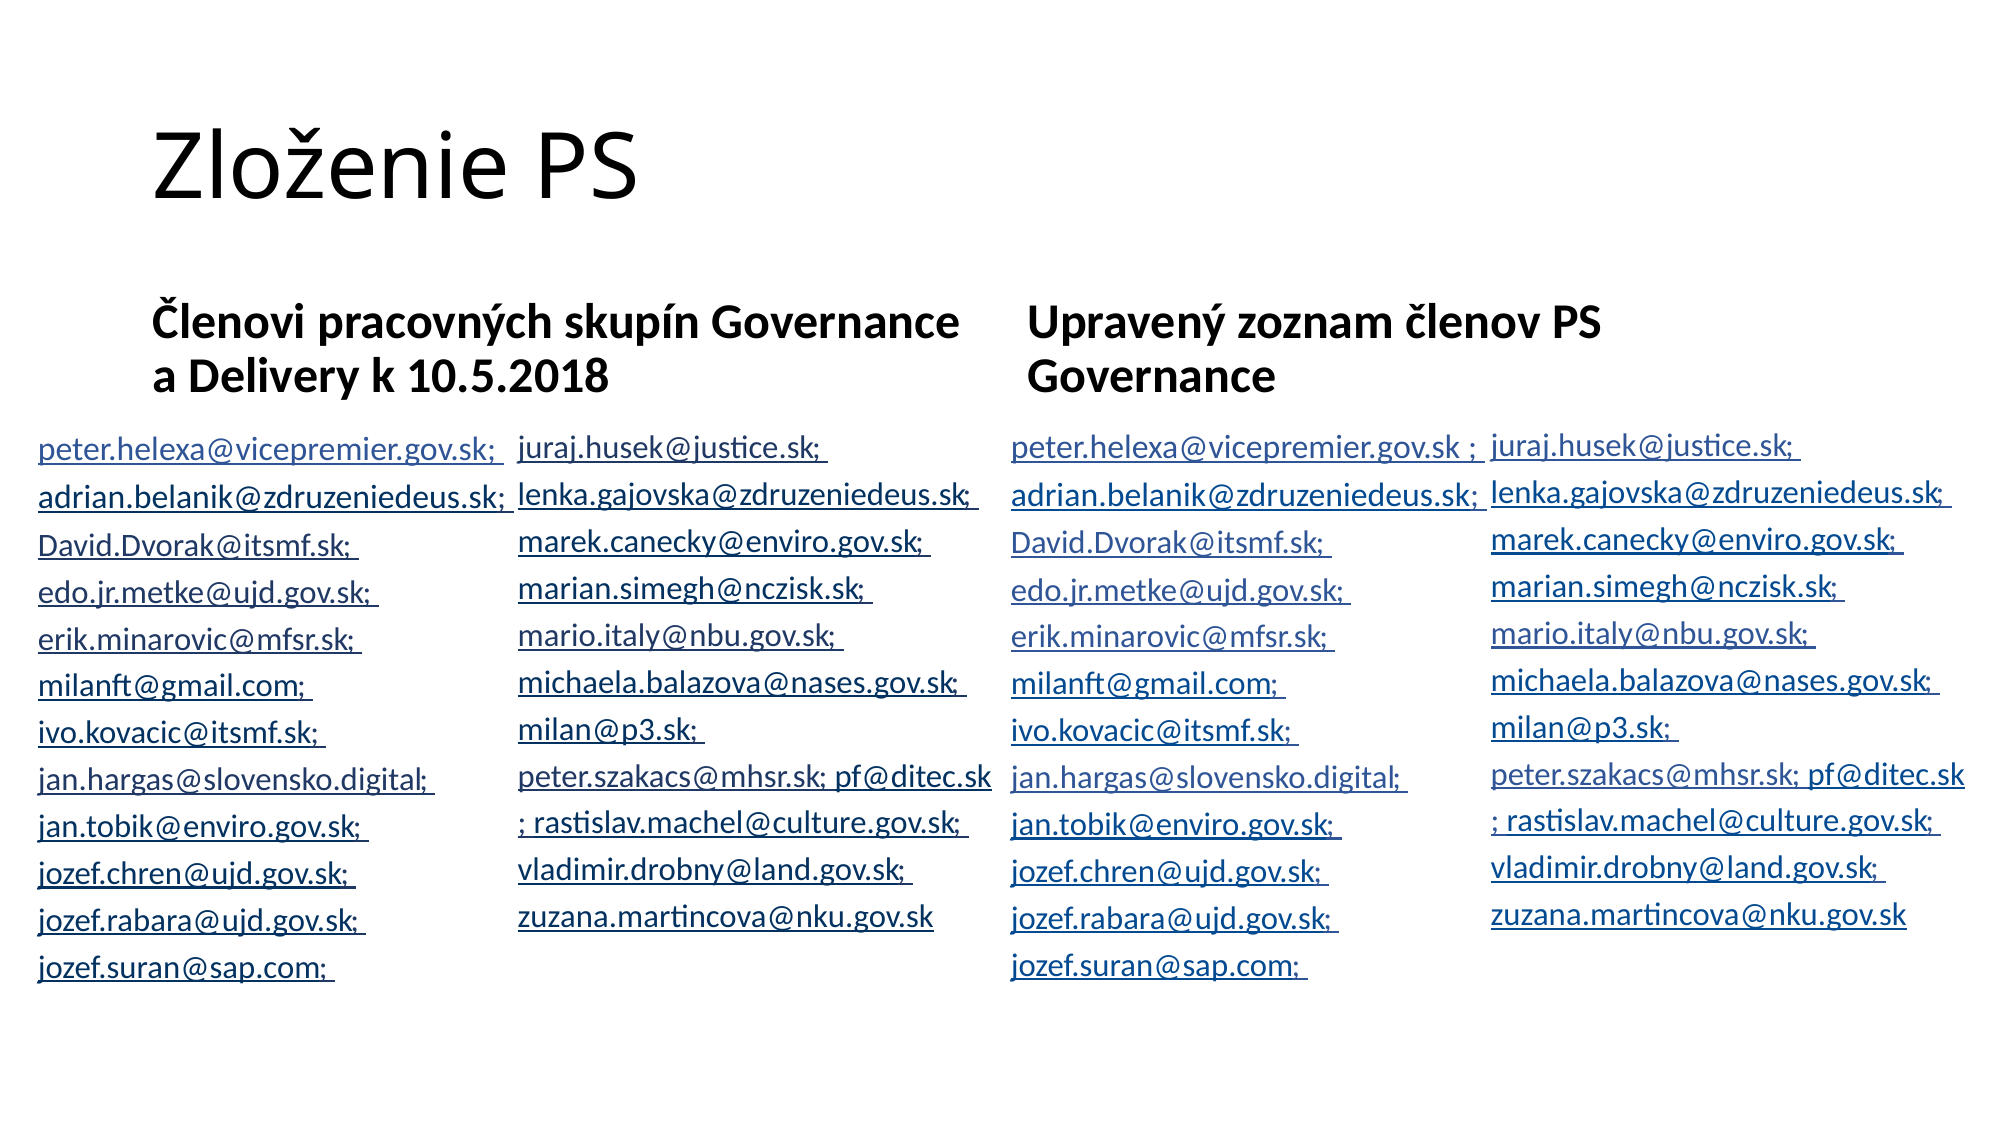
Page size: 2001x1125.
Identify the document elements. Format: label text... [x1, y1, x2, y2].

list Členovi pracovných skupín Governance a Delivery k 10.5.2018 [137, 275, 984, 410]
title Zloženie PS [137, 59, 1863, 278]
text_box peter.helexa@vicepremier.gov.sk ; adrian.belanik@zdruzeniedeus.sk; David.Dvorak@itsmf.sk; edo.jr.metke@ujd.gov.sk; erik.minarovic@mfsr.sk; milanft@gmail.com; ivo.kovacic@itsmf.sk; jan.hargas@slovensko.digital; jan.tobik@enviro.gov.sk; jozef.chren@ujd.gov.sk; jozef.rabara@ujd.gov.sk; jozef.suran@sap.com; juraj.husek@justice.sk; lenka.gajovska@zdruzeniedeus.sk; marek.canecky@enviro.gov.sk; marian.simegh@nczisk.sk; mario.italy@nbu.gov.sk; michaela.balazova@nases.gov.sk; milan@p3.sk; peter.szakacs@mhsr.sk; pf@ditec.sk; rastislav.machel@culture.gov.sk; vladimir.drobny@land.gov.sk; zuzana.martincova@nku.gov.sk [995, 408, 1986, 1014]
list peter.helexa@vicepremier.gov.sk; adrian.belanik@zdruzeniedeus.sk; David.Dvorak@itsmf.sk; edo.jr.metke@ujd.gov.sk; erik.minarovic@mfsr.sk; milanft@gmail.com; ivo.kovacic@itsmf.sk; jan.hargas@slovensko.digital; jan.tobik@enviro.gov.sk; jozef.chren@ujd.gov.sk; jozef.rabara@ujd.gov.sk; jozef.suran@sap.com; juraj.husek@justice.sk; lenka.gajovska@zdruzeniedeus.sk; marek.canecky@enviro.gov.sk; marian.simegh@nczisk.sk; mario.italy@nbu.gov.sk; michaela.balazova@nases.gov.sk; milan@p3.sk; peter.szakacs@mhsr.sk; pf@ditec.sk; rastislav.machel@culture.gov.sk; vladimir.drobny@land.gov.sk; zuzana.martincova@nku.gov.sk [22, 410, 1013, 1016]
list Upravený zoznam členov PS Governance [1012, 275, 1863, 408]
